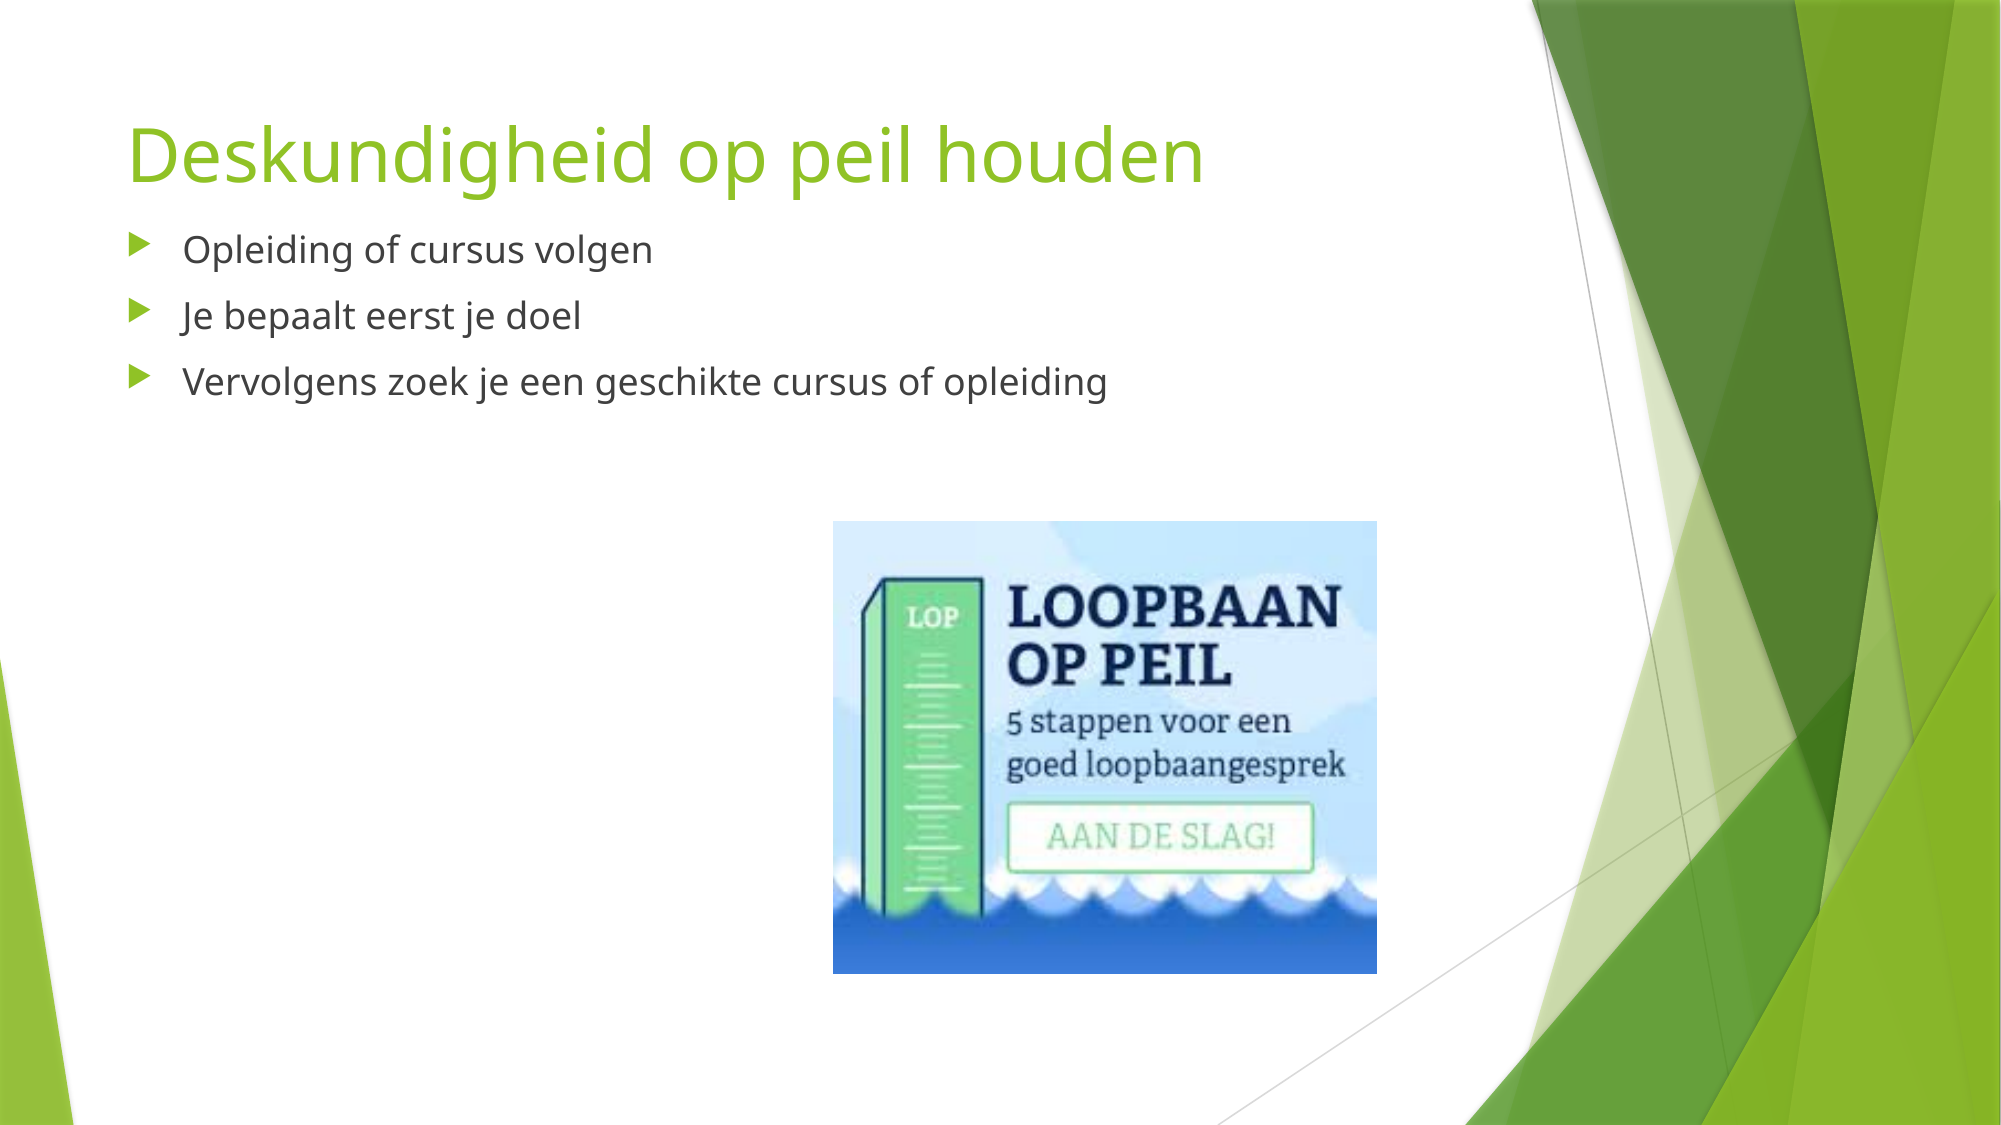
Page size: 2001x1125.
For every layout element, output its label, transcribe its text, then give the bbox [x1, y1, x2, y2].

picture [832, 520, 1377, 975]
list Opleiding of cursus volgen Je bepaalt eerst je doel Vervolgens zoek je een geschikte cursus of opleiding [111, 218, 1522, 856]
title Deskundigheid op peil houden [111, 99, 1522, 218]
